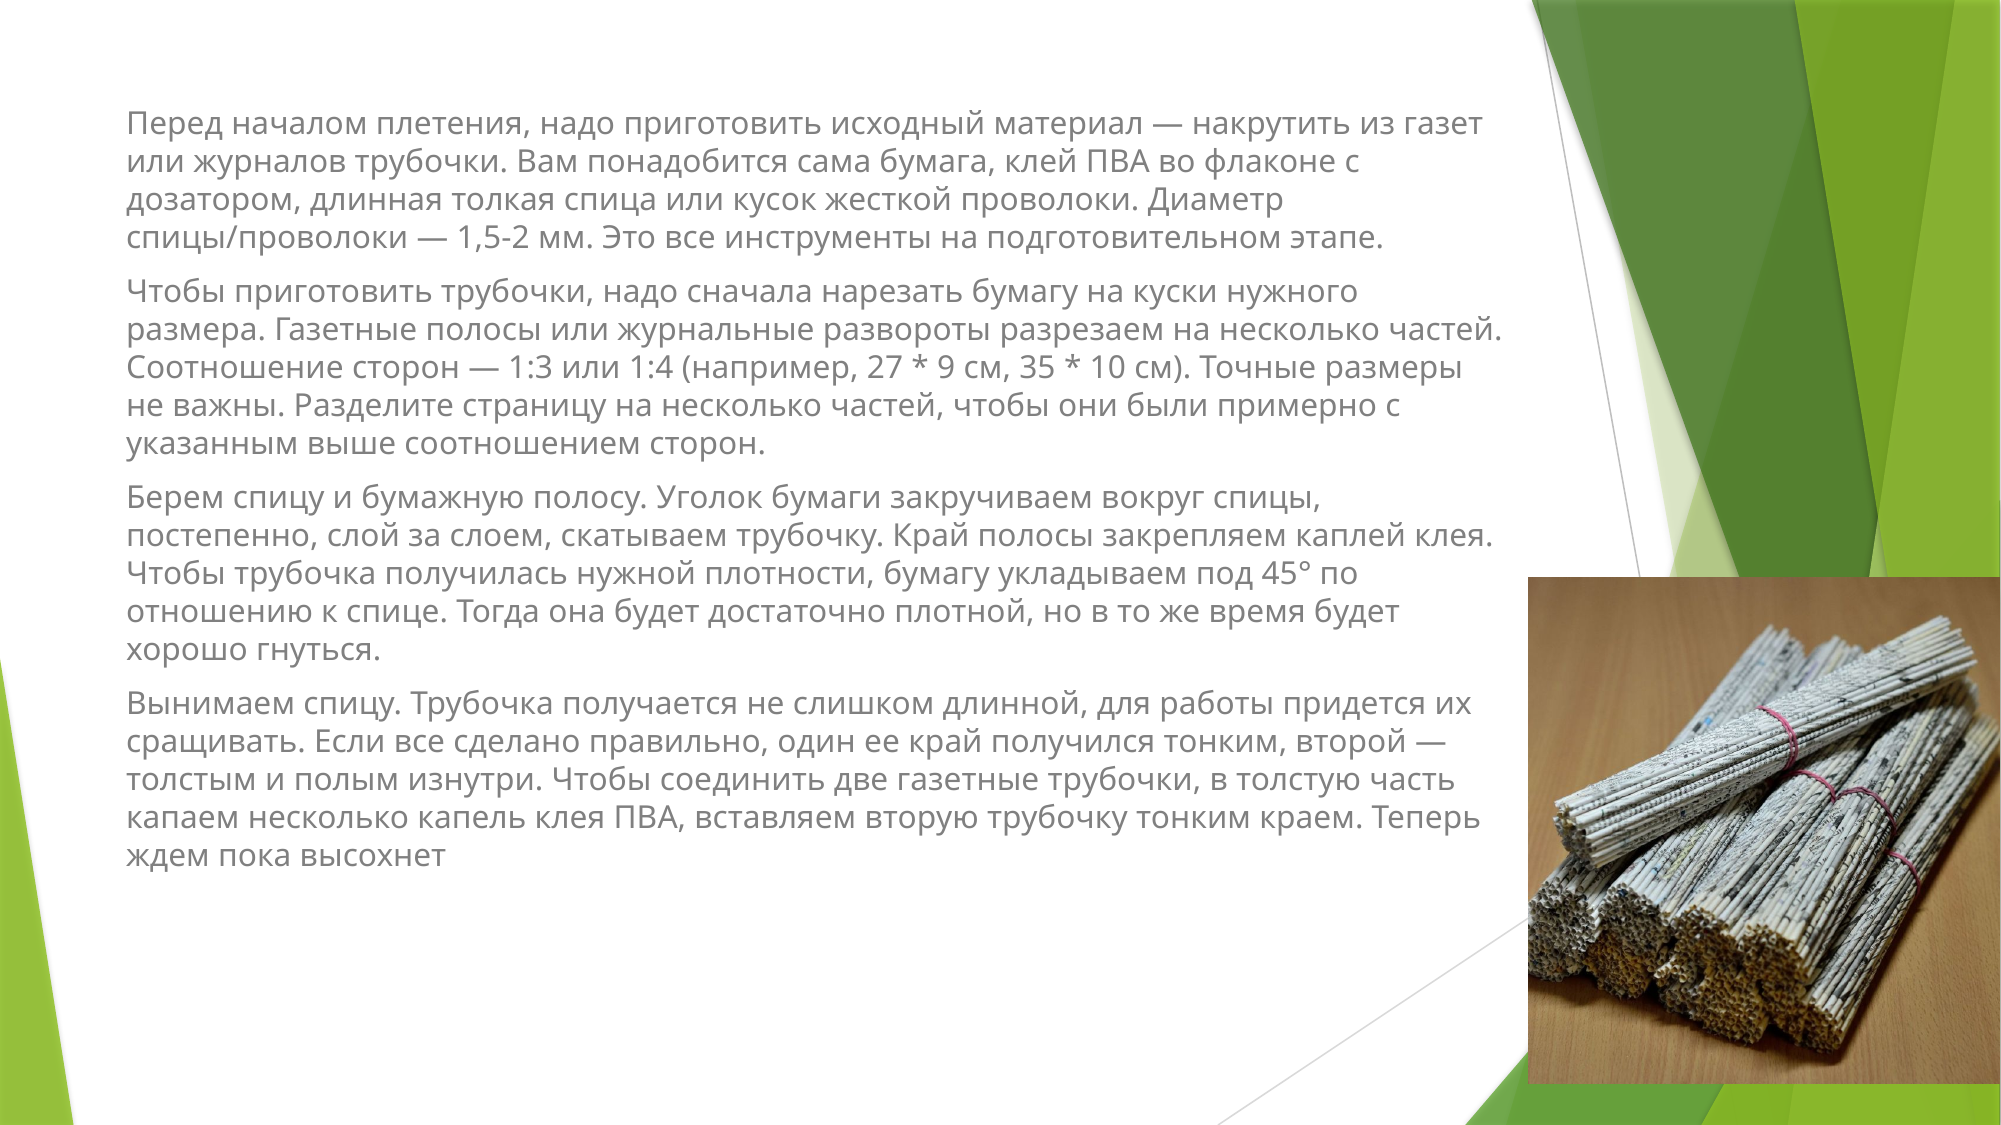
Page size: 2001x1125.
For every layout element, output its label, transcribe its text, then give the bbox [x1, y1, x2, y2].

picture [1527, 577, 2000, 1085]
list Перед началом плетения, надо приготовить исходный материал — накрутить из газет или журналов трубочки. Вам понадобится сама бумага, клей ПВА во флаконе с дозатором, длинная толкая спица или кусок жесткой проволоки. Диаметр спицы/проволоки — 1,5-2 мм. Это все инструменты на подготовительном этапе. Чтобы приготовить трубочки, надо сначала нарезать бумагу на куски нужного размера. Газетные полосы или журнальные развороты разрезаем на несколько частей. Соотношение сторон — 1:3 или 1:4 (например, 27 * 9 см, 35 * 10 см). Точные размеры не важны. Разделите страницу на несколько частей, чтобы они были примерно с указанным выше соотношением сторон. Берем спицу и бумажную полосу. Уголок бумаги закручиваем вокруг спицы, постепенно, слой за слоем, скатываем трубочку. Край полосы закрепляем каплей клея. Чтобы трубочка получилась нужной плотности, бумагу укладываем под 45° по отношению к спице. Тогда она будет достаточно плотной, но в то же время будет хорошо гнуться. Вынимаем спицу. Трубочка получается не слишком длинной, для работы придется их сращивать. Если все сделано правильно, один ее край получился тонким, второй — толстым и полым изнутри. Чтобы соединить две газетные трубочки, в толстую часть капаем несколько капель клея ПВА, вставляем вторую трубочку тонким краем. Теперь ждем пока высохнет [111, 95, 1522, 884]
